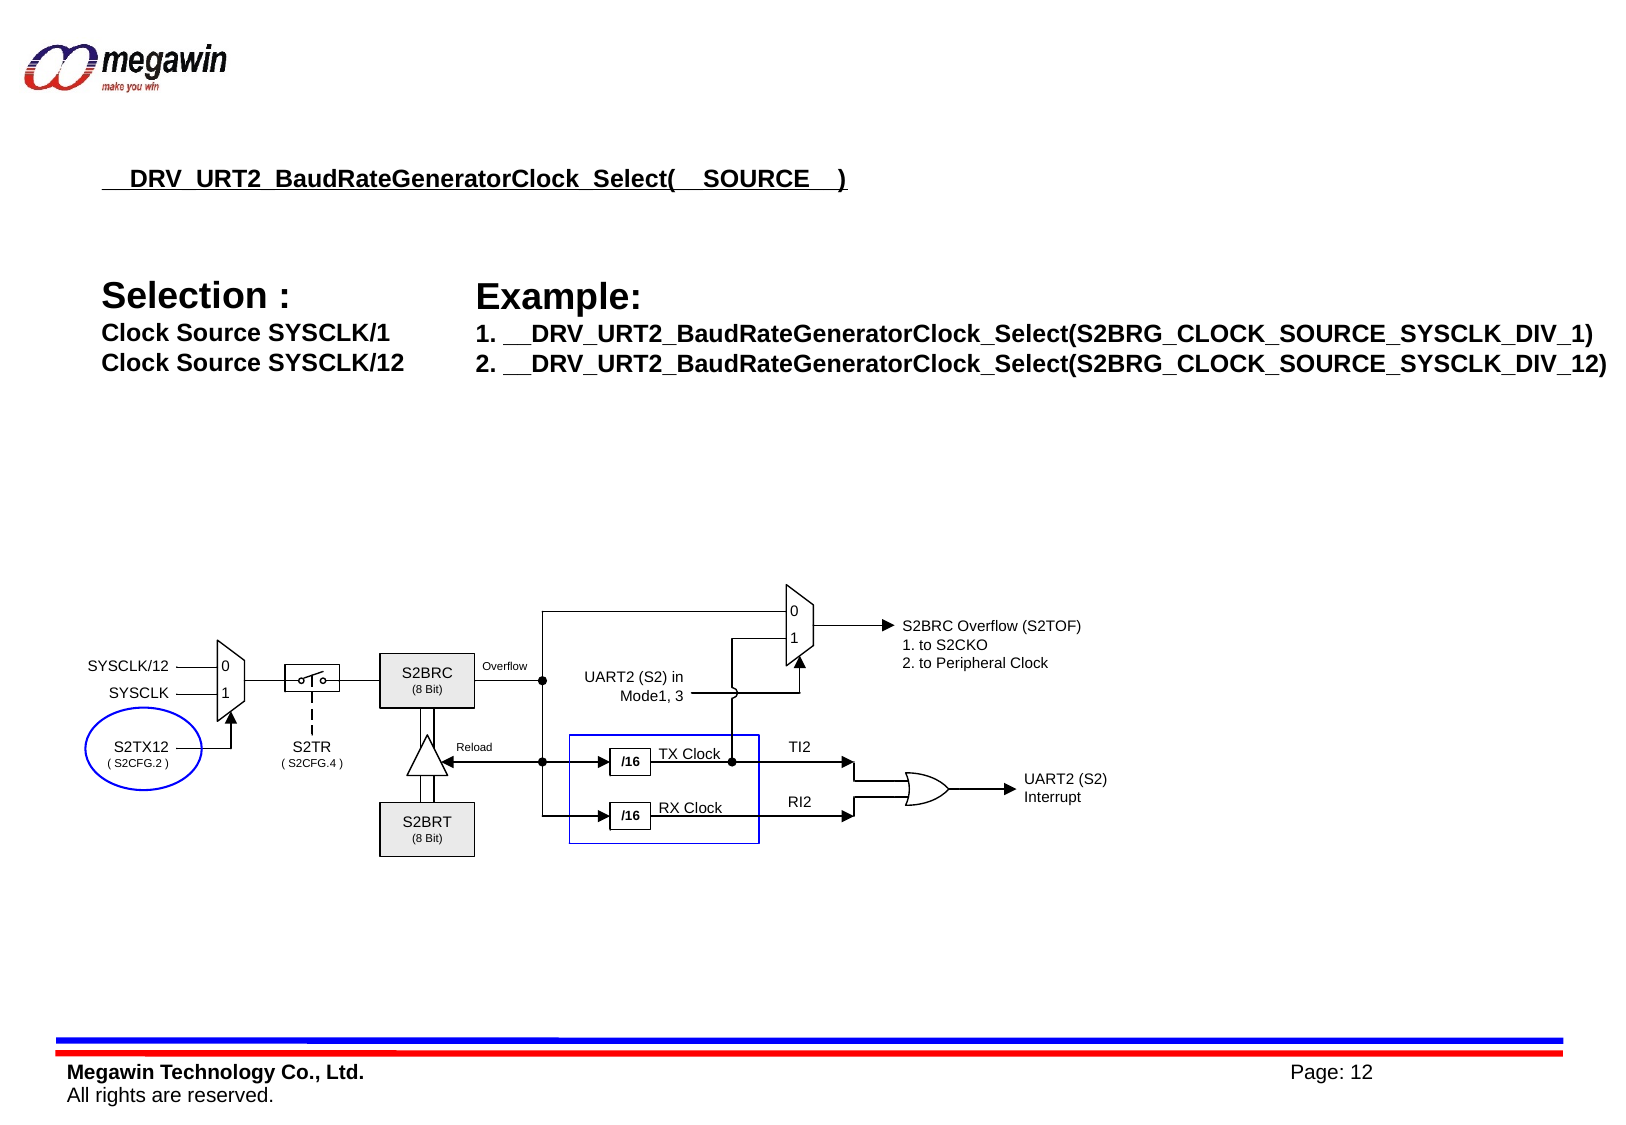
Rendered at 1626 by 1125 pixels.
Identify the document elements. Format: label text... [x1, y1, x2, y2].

picture [85, 581, 1114, 860]
text_box Example: 1. __DRV_URT2_BaudRateGeneratorClock_Select(S2BRG_CLOCK_SOURCE_SYSCLK_DIV_1) 2. __DRV_URT2_BaudRateGeneratorClock_Select(S2BRG_CLOCK_SOURCE_SYSCLK_DIV_12) [460, 264, 1625, 385]
text_box __DRV_URT2_BaudRateGeneratorClock_Select(__SOURCE__) [87, 154, 863, 200]
picture [19, 37, 231, 97]
text_box Selection : Clock Source SYSCLK/1 Clock Source SYSCLK/12 [86, 263, 420, 384]
